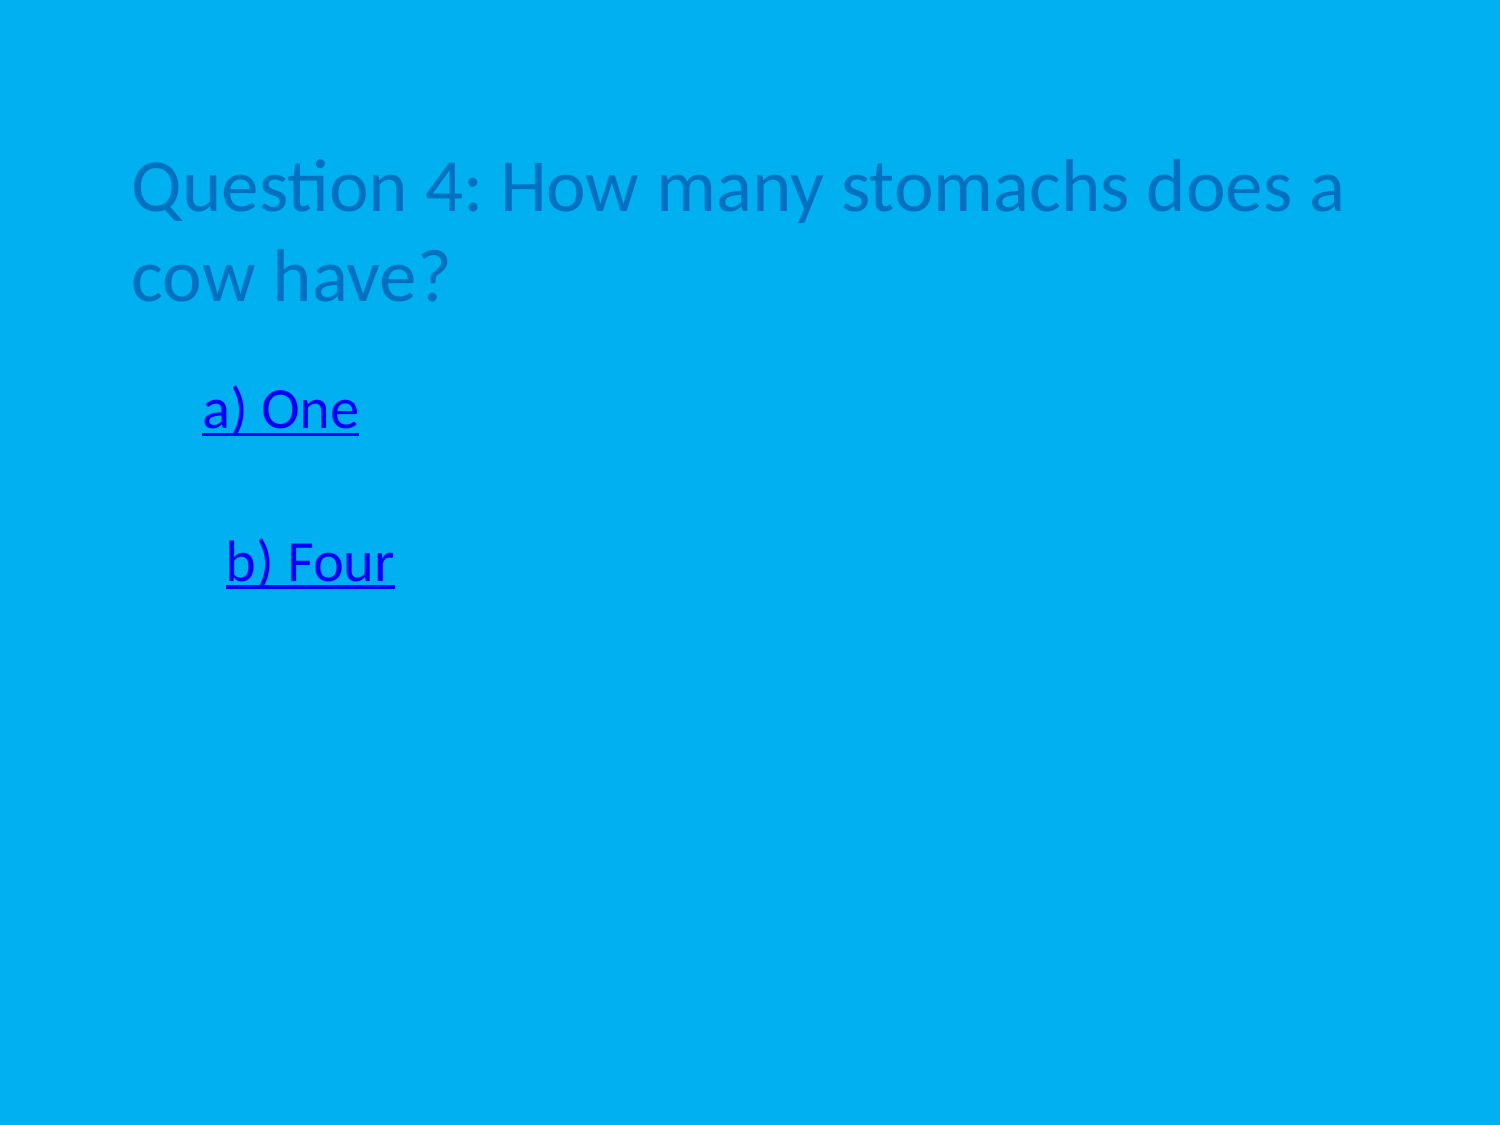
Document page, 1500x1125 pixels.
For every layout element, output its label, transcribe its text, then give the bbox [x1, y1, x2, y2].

text_box Question 4: How many stomachs does a cow have? [117, 128, 1500, 324]
text_box b) Four [210, 515, 434, 601]
text_box a) One [187, 363, 832, 448]
